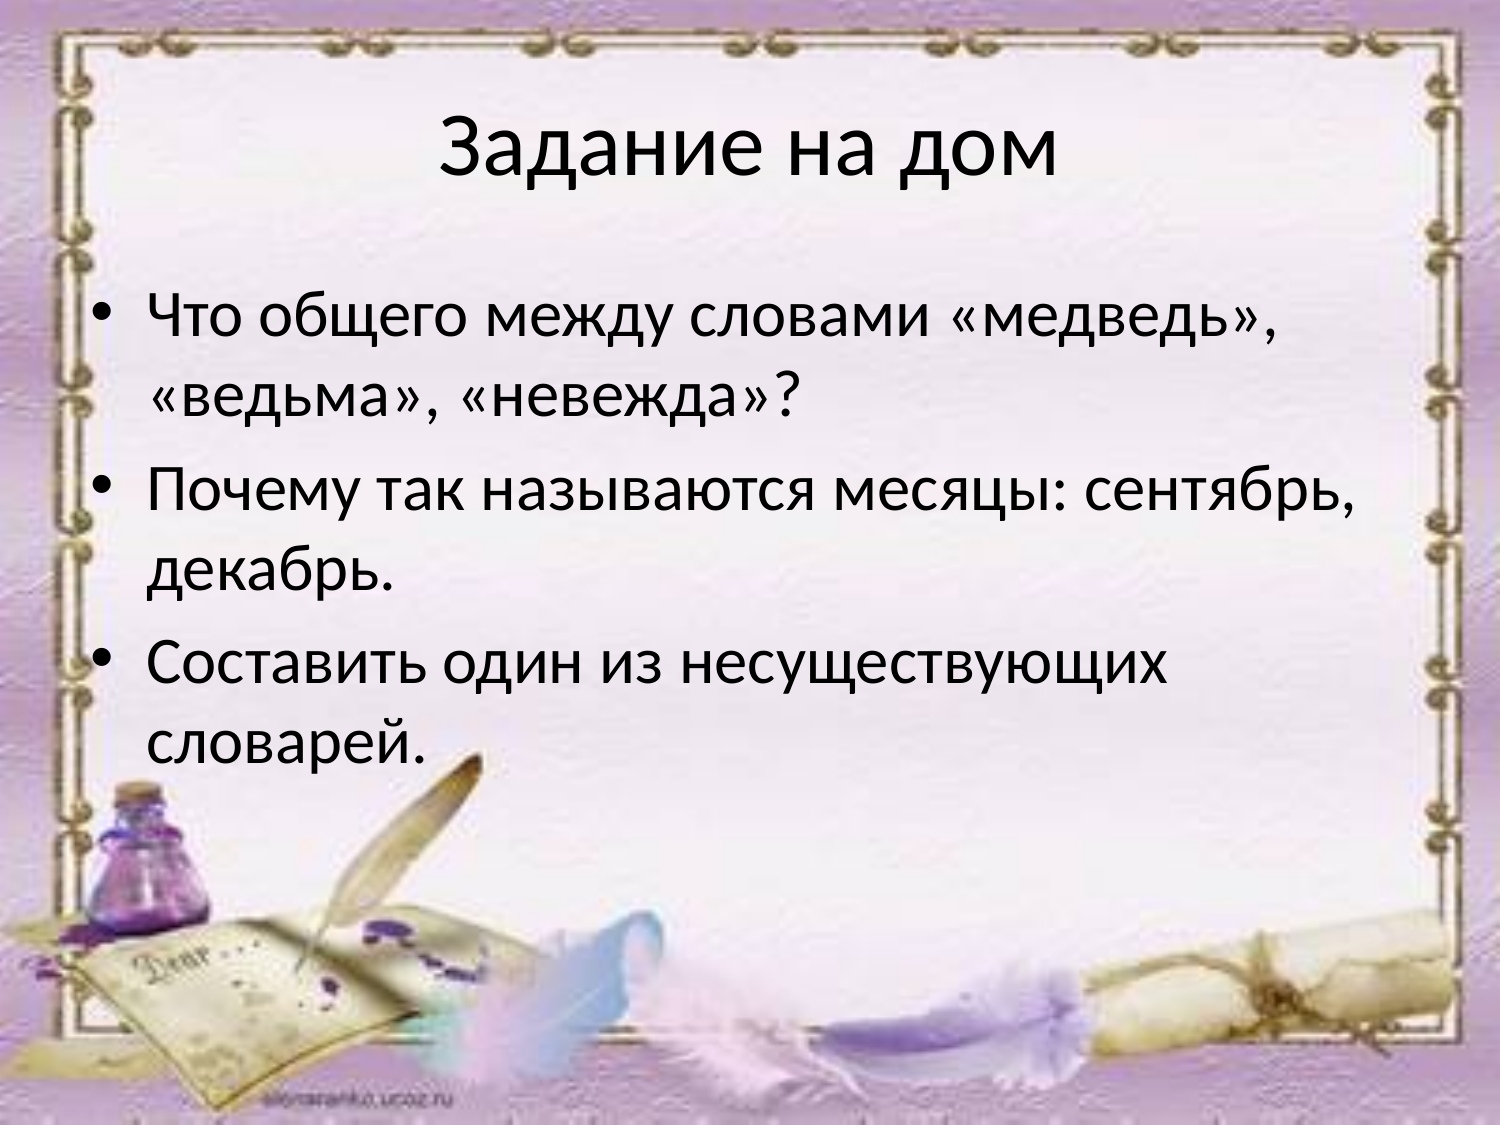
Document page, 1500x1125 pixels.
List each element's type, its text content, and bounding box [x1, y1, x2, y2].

picture [0, 0, 1500, 1125]
list Что общего между словами «медведь», «ведьма», «невежда»? Почему так называются месяцы: сентябрь, декабрь. Составить один из несуществующих словарей. [75, 262, 1425, 1005]
title Задание на дом [75, 45, 1425, 233]
